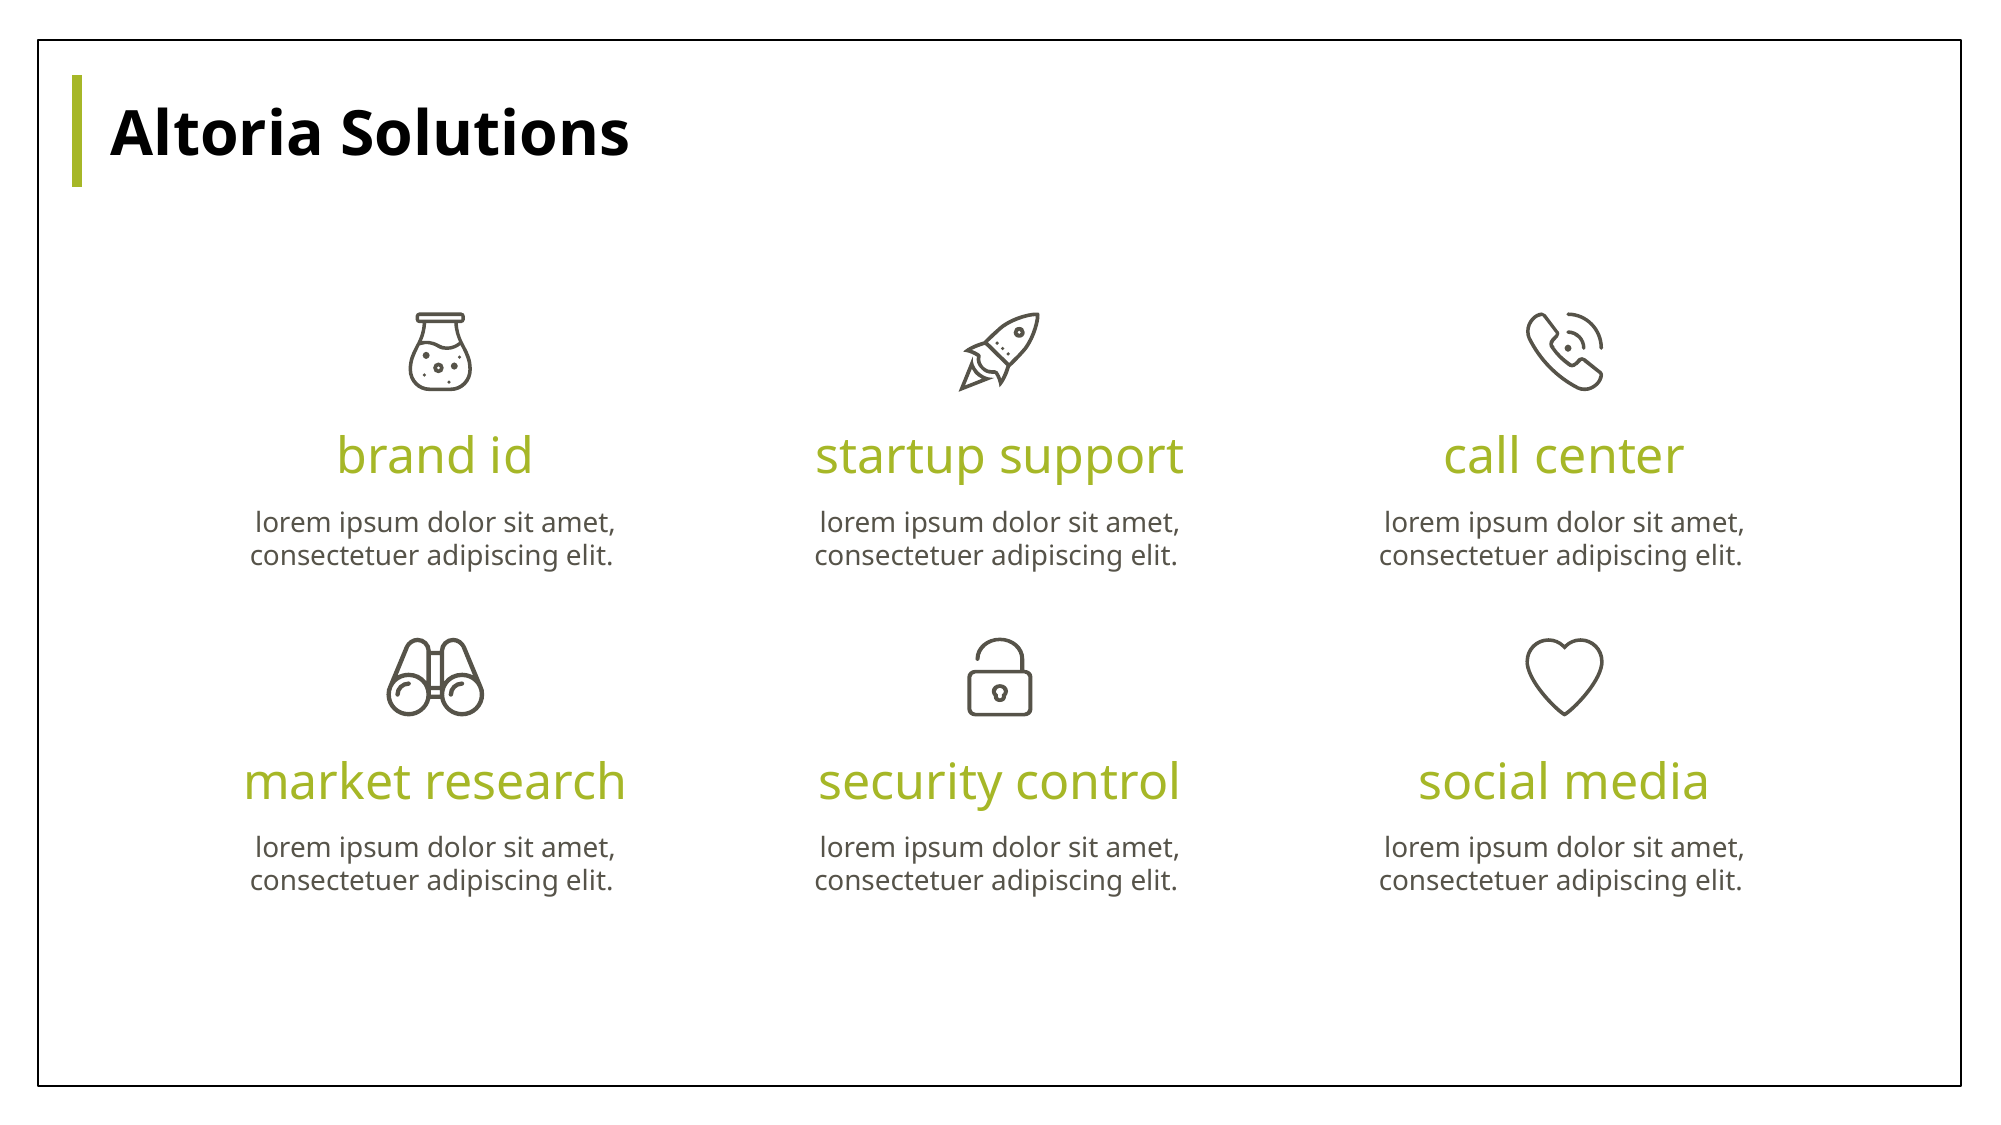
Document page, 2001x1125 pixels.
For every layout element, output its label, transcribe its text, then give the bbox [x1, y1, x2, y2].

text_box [217, 312, 654, 581]
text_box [781, 312, 1218, 581]
title Altoria Solutions [95, 94, 692, 178]
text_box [1346, 312, 1783, 581]
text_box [217, 637, 654, 906]
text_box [1346, 637, 1783, 906]
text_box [781, 637, 1218, 906]
